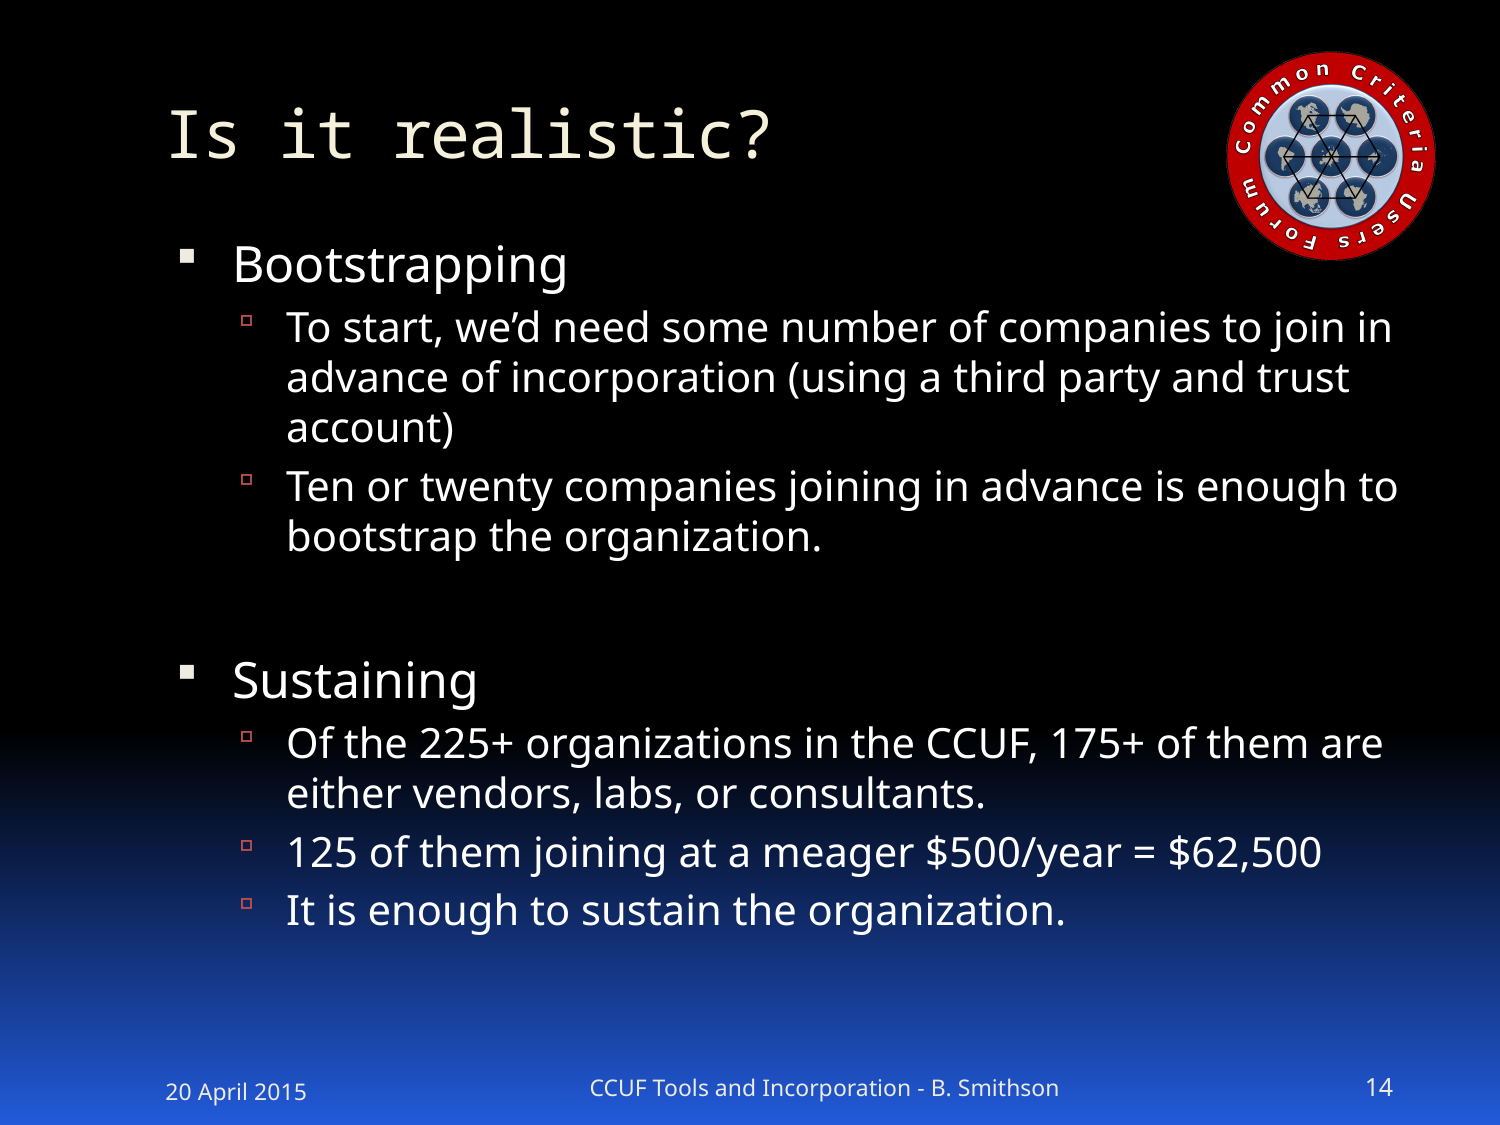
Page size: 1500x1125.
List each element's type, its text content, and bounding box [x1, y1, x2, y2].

picture [1224, 49, 1438, 263]
list Bootstrapping To start, we’d need some number of companies to join in advance of incorporation (using a third party and trust account) Ten or twenty companies joining in advance is enough to bootstrap the organization. Sustaining Of the 225+ organizations in the CCUF, 175+ of them are either vendors, labs, or consultants. 125 of them joining at a meager $500/year = $62,500 It is enough to sustain the organization. [150, 224, 1425, 975]
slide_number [150, 1052, 395, 1113]
footer CCUF Tools and Incorporation - B. Smithson [412, 1052, 1238, 1113]
title Is it realistic? [150, 83, 1225, 224]
slide_number 14 [1350, 1052, 1425, 1113]
